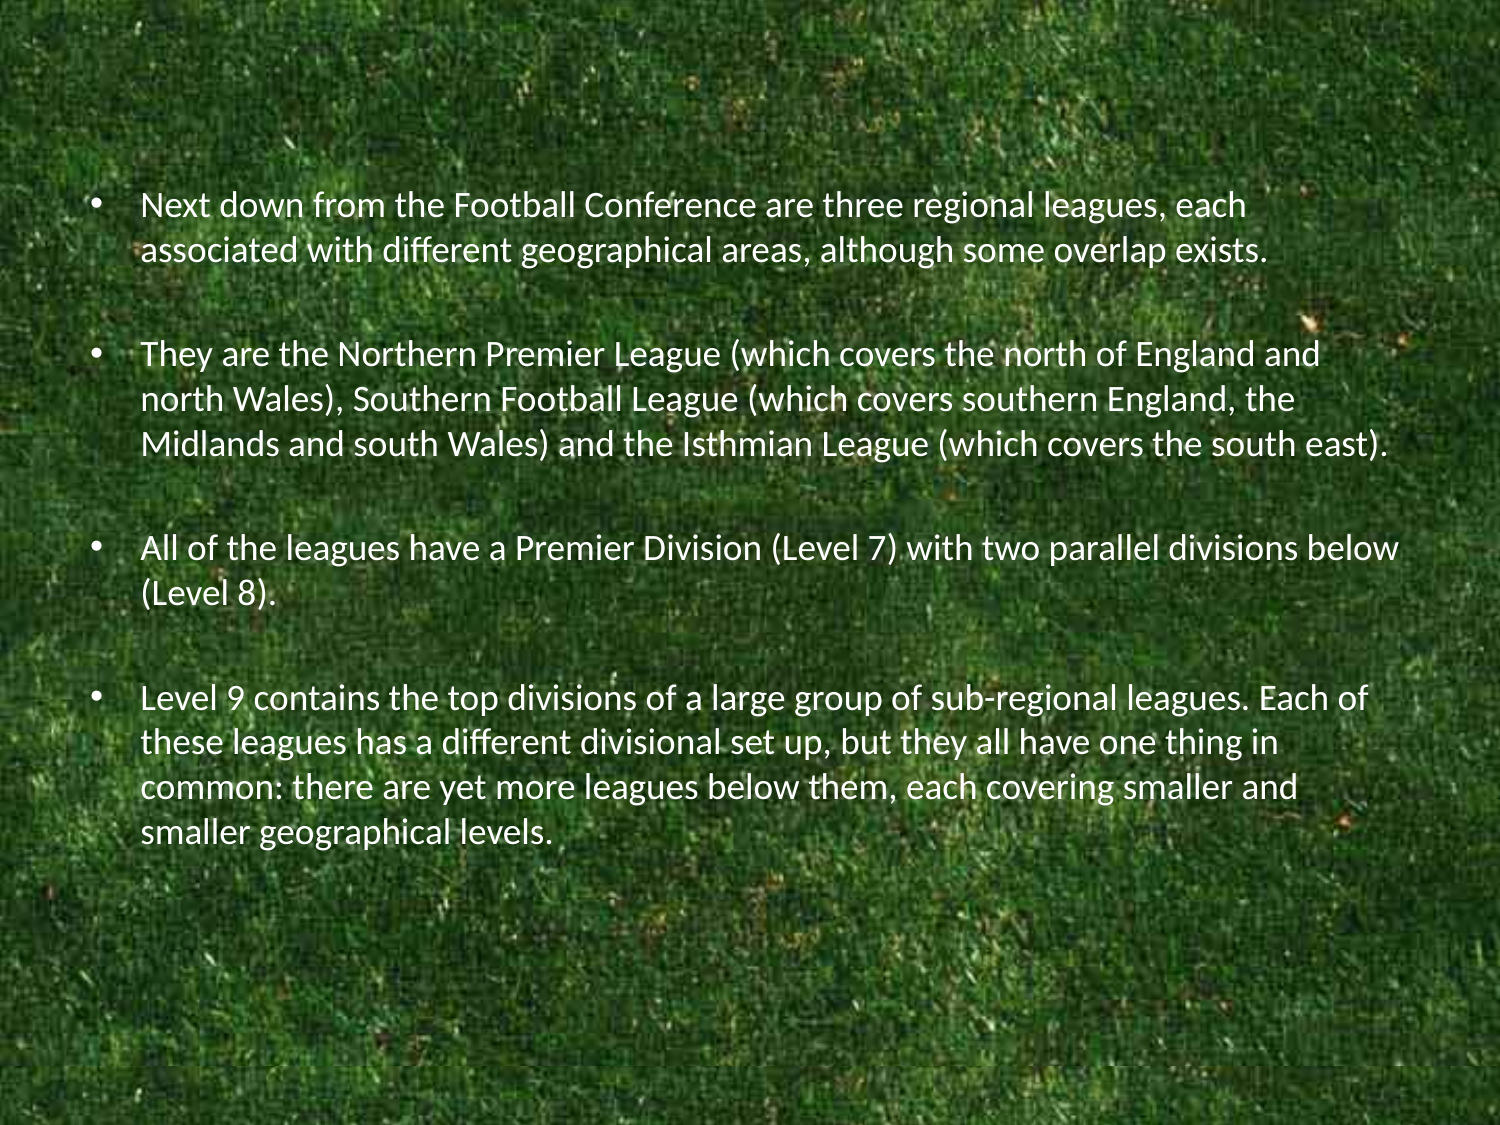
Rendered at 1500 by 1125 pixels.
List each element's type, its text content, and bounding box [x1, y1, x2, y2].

list Next down from the Football Conference are three regional leagues, each associated with different geographical areas, although some overlap exists. They are the Northern Premier League (which covers the north of England and north Wales), Southern Football League (which covers southern England, the Midlands and south Wales) and the Isthmian League (which covers the south east). All of the leagues have a Premier Division (Level 7) with two parallel divisions below (Level 8). Level 9 contains the top divisions of a large group of sub-regional leagues. Each of these leagues has a different divisional set up, but they all have one thing in common: there are yet more leagues below them, each covering smaller and smaller geographical levels. [75, 172, 1425, 916]
picture [0, 0, 1500, 1125]
